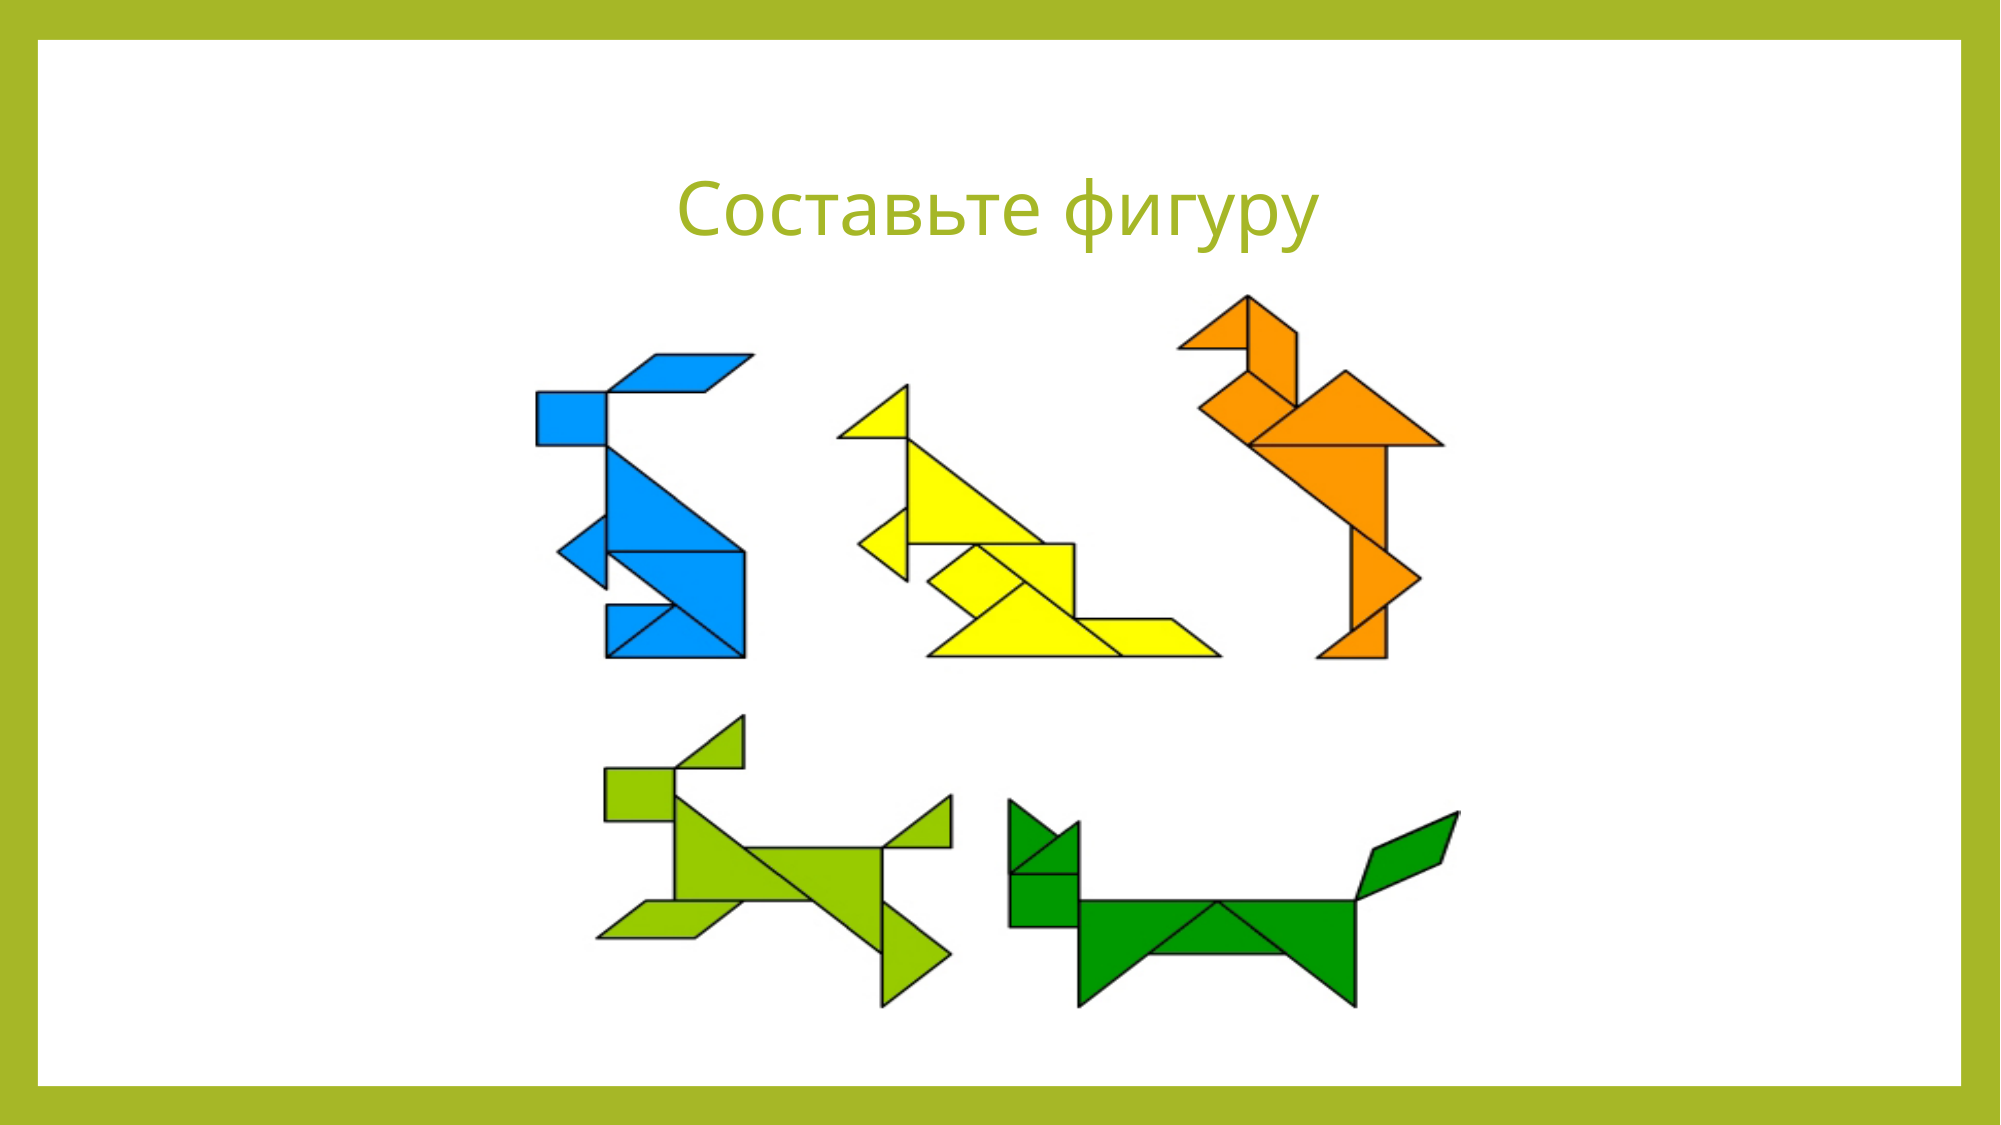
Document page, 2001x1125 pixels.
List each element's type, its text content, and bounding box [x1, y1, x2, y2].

title Составьте фигуру [187, 99, 1808, 323]
picture [534, 294, 1461, 1010]
